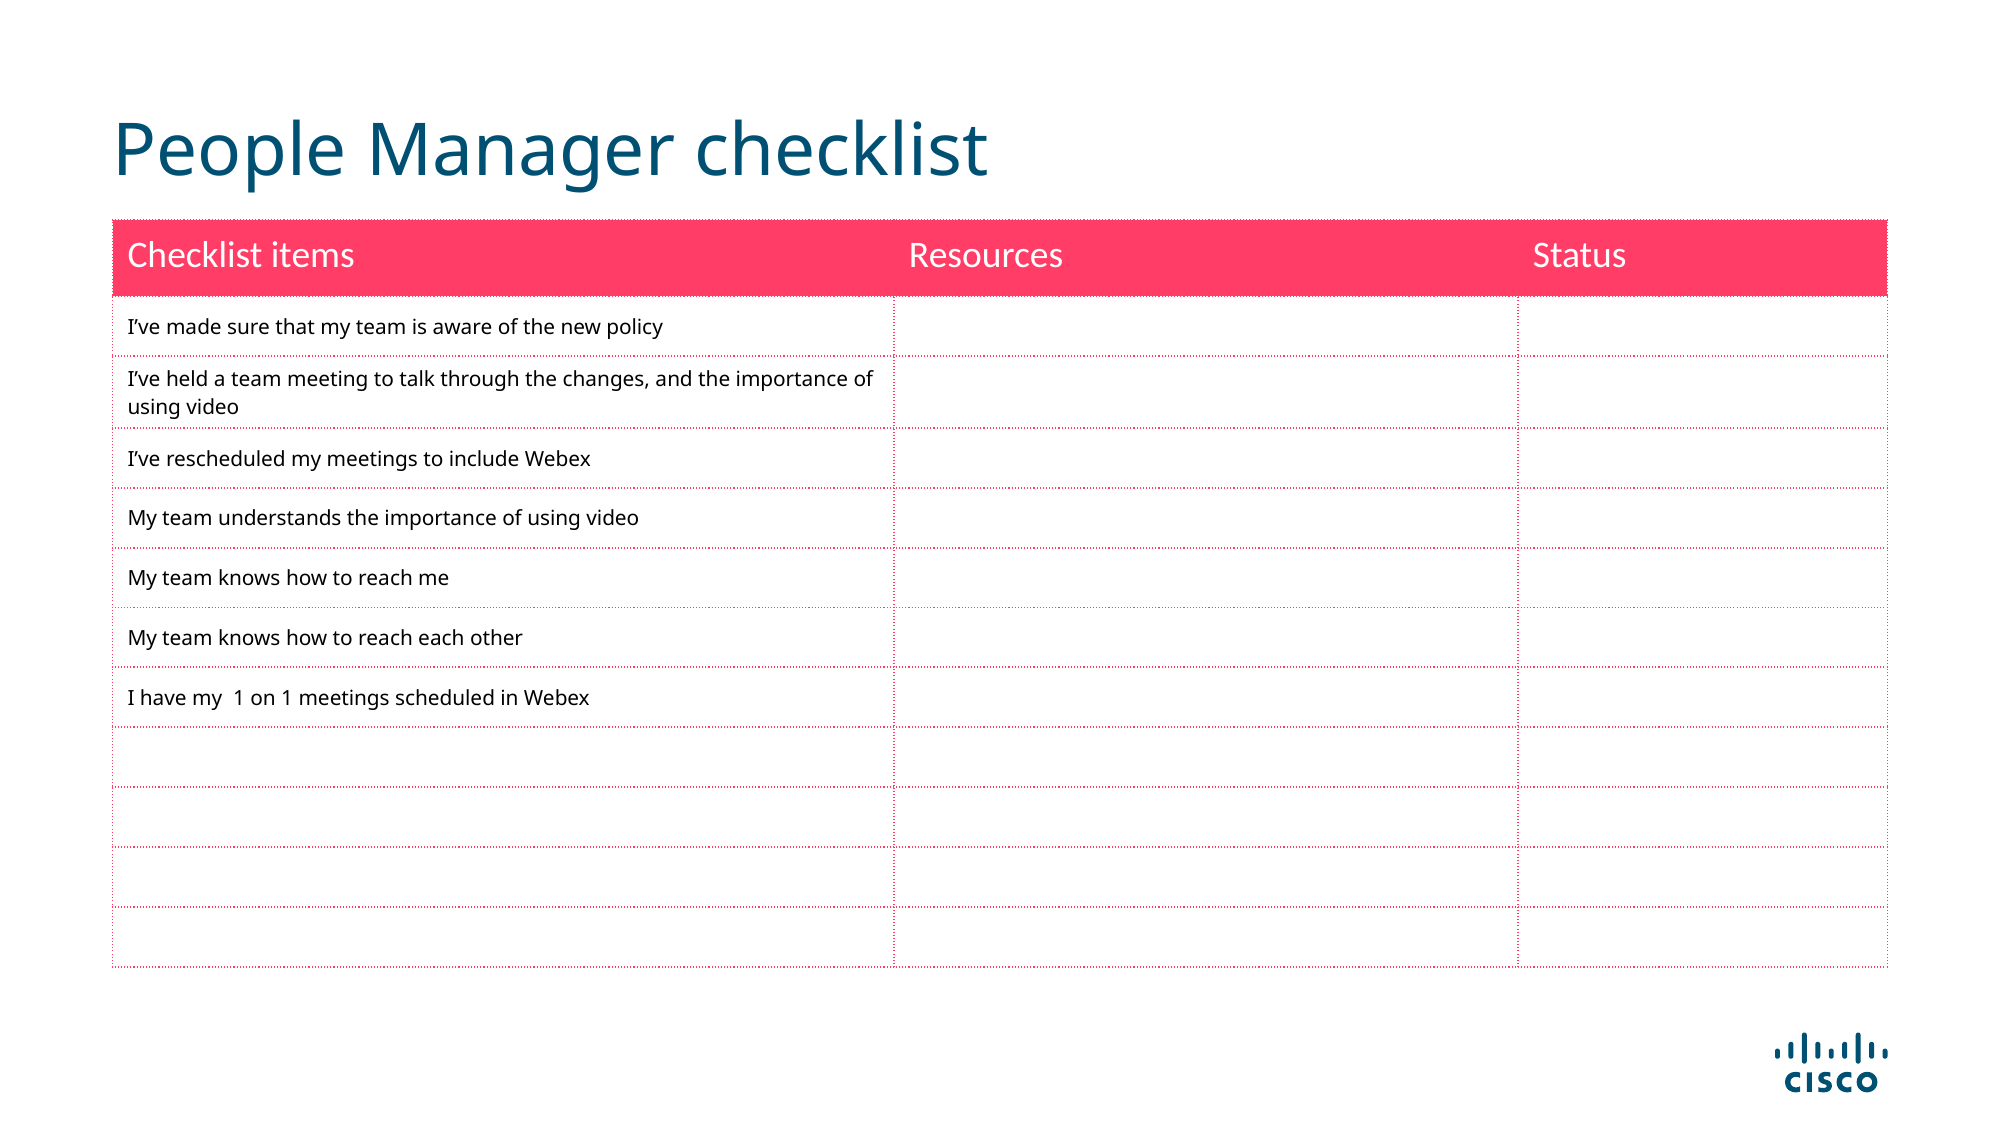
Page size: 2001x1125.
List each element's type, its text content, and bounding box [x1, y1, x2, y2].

table_header Status [1518, 220, 1887, 296]
table_cell [1518, 548, 1887, 608]
table_cell [1518, 667, 1887, 727]
table_header Checklist items [113, 220, 894, 296]
table_cell My team understands the importance of using video [113, 488, 894, 548]
table_cell [1518, 727, 1887, 787]
table_cell [1518, 847, 1887, 907]
table_header Resources [894, 220, 1518, 296]
table_cell [894, 787, 1518, 847]
table_cell [1518, 787, 1887, 847]
table_cell [894, 608, 1518, 667]
table_cell [1518, 428, 1887, 488]
table_cell [113, 907, 894, 967]
table_cell [1518, 907, 1887, 967]
table_cell [113, 787, 894, 847]
table_cell [1518, 356, 1887, 428]
table_cell [113, 727, 894, 787]
table_cell [894, 847, 1518, 907]
table_cell [894, 488, 1518, 548]
table_cell [894, 296, 1518, 356]
table_cell [113, 847, 894, 907]
table_cell [894, 356, 1518, 428]
table_cell [1518, 296, 1887, 356]
table_cell My team knows how to reach me [113, 548, 894, 608]
table_cell [894, 428, 1518, 488]
table_cell My team knows how to reach each other [113, 608, 894, 667]
title People Manager checklist [112, 112, 1838, 220]
table_cell [1518, 608, 1887, 667]
table_cell I’ve rescheduled my meetings to include Webex [113, 428, 894, 488]
table_cell [1518, 488, 1887, 548]
table_cell I have my 1 on 1 meetings scheduled in Webex [113, 667, 894, 727]
table_cell [894, 907, 1518, 967]
table_cell [894, 667, 1518, 727]
table_cell I’ve made sure that my team is aware of the new policy [113, 296, 894, 356]
table_cell I’ve held a team meeting to talk through the changes, and the importance of using video [113, 356, 894, 428]
table_cell [894, 727, 1518, 787]
table_cell [894, 548, 1518, 608]
